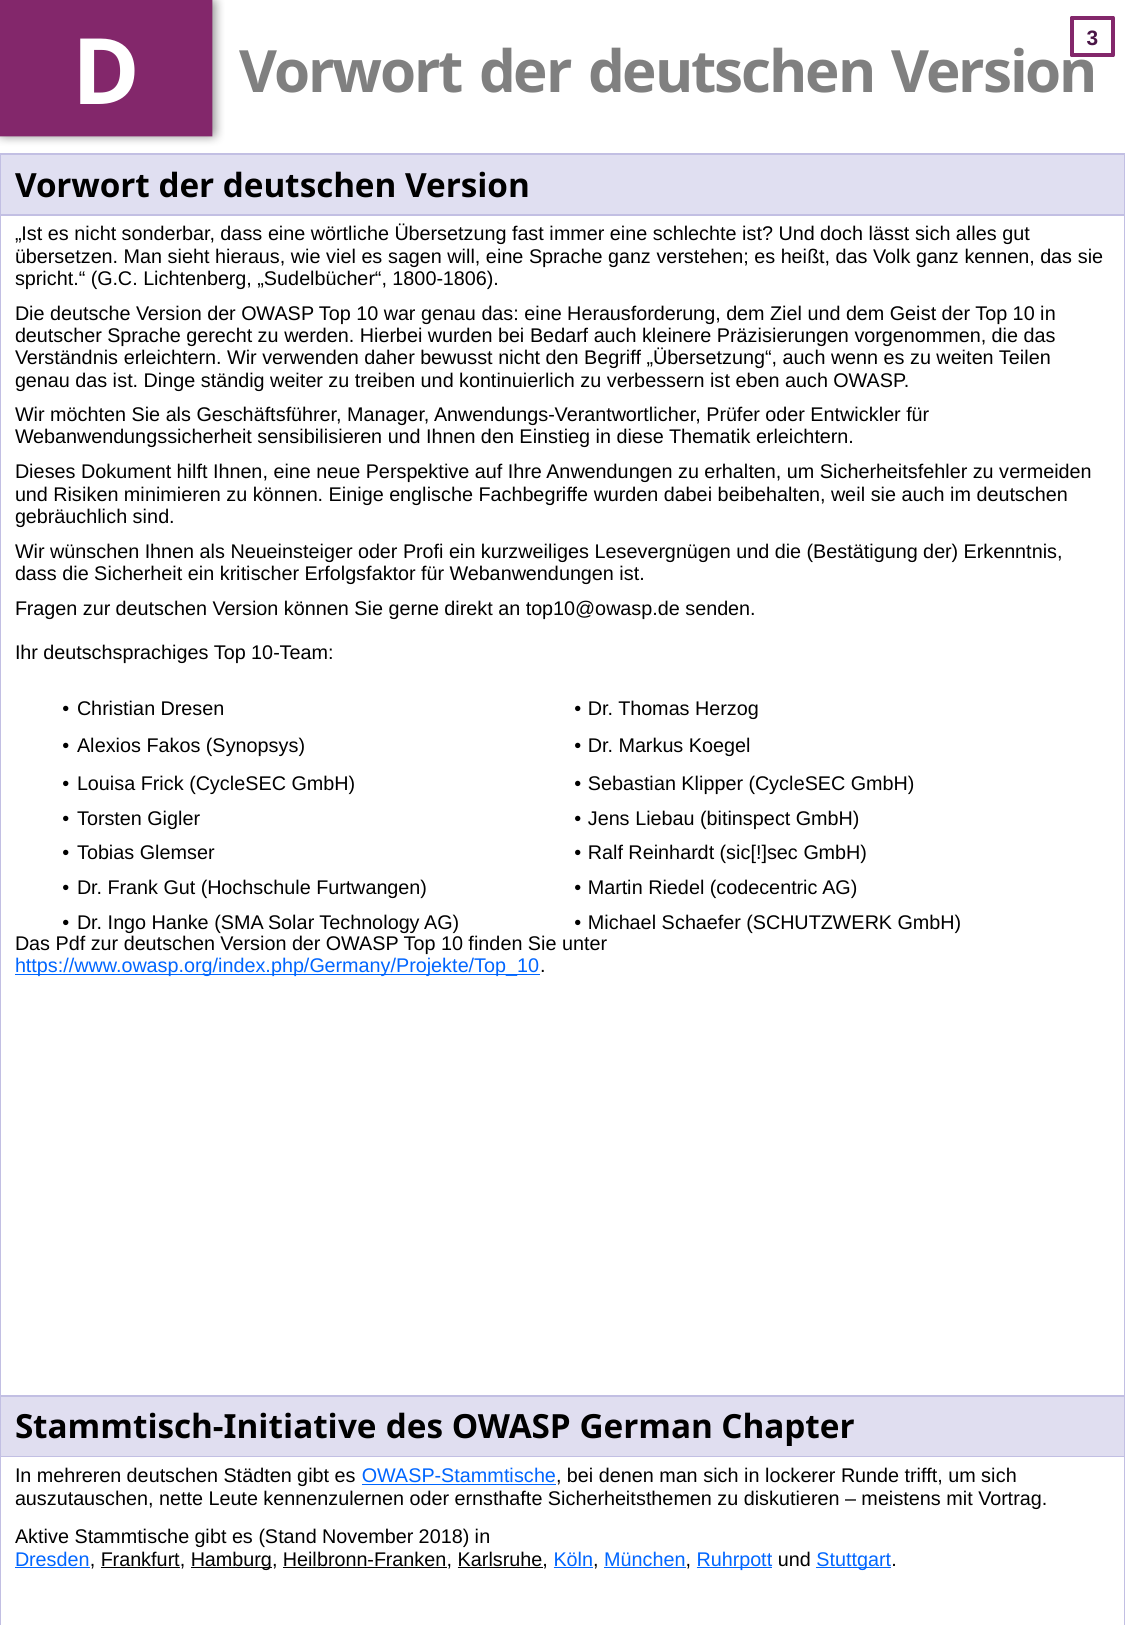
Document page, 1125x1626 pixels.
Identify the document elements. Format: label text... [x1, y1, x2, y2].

table_header Vorwort der deutschen Version [1, 155, 1124, 214]
title Vorwort der deutschen Version [225, 12, 1125, 134]
table_cell Alexios Fakos (Synopsys) [47, 727, 558, 765]
list D [0, 0, 214, 138]
table_cell Louisa Frick (CycleSEC GmbH) Torsten Gigler Tobias Glemser Dr. Frank Gut (Hochschule Furtwangen) Dr. Ingo Hanke (SMA Solar Technology AG) [47, 765, 558, 941]
table_cell In mehreren deutschen Städten gibt es OWASP-Stammtische, bei denen man sich in lockerer Runde trifft, um sich auszutauschen, nette Leute kennenzulernen oder ernsthafte Sicherheitsthemen zu diskutieren – meistens mit Vortrag. Aktive Stammtische gibt es (Stand November 2018) in Dresden, Frankfurt, Hamburg, Heilbronn-Franken, Karlsruhe, Köln, München, Ruhrpott und Stuttgart. [1, 1457, 1124, 1625]
table_cell Dr. Markus Koegel [558, 727, 1040, 765]
table_cell Sebastian Klipper (CycleSEC GmbH) Jens Liebau (bitinspect GmbH) Ralf Reinhardt (sic[!]sec GmbH) Martin Riedel (codecentric AG) Michael Schaefer (SCHUTZWERK GmbH) [558, 765, 1040, 941]
table_cell „Ist es nicht sonderbar, dass eine wörtliche Übersetzung fast immer eine schlechte ist? Und doch lässt sich alles gut übersetzen. Man sieht hieraus, wie viel es sagen will, eine Sprache ganz verstehen; es heißt, das Volk ganz kennen, das sie spricht.“ (G.C. Lichtenberg, „Sudelbücher“, 1800-1806). Die deutsche Version der OWASP Top 10 war genau das: eine Herausforderung, dem Ziel und dem Geist der Top 10 in deutscher Sprache gerecht zu werden. Hierbei wurden bei Bedarf auch kleinere Präzisierungen vorgenommen, die das Verständnis erleichtern. Wir verwenden daher bewusst nicht den Begriff „Übersetzung“, auch wenn es zu weiten Teilen genau das ist. Dinge ständig weiter zu treiben und kontinuierlich zu verbessern ist eben auch OWASP. Wir möchten Sie als Geschäftsführer, Manager, Anwendungs-Verantwortlicher, Prüfer oder Entwickler für Webanwendungssicherheit sensibilisieren und Ihnen den Einstieg in diese Thematik erleichtern. Dieses Dokument hilft Ihnen, eine neue Perspektive auf Ihre Anwendungen zu erhalten, um Sicherheitsfehler zu vermeiden und Risiken minimieren zu können. Einige englische Fachbegriffe wurden dabei beibehalten, weil sie auch im deutschen gebräuchlich sind. Wir wünschen Ihnen als Neueinsteiger oder Profi ein kurzweiliges Lesevergnügen und die (Bestätigung der) Erkenntnis, dass die Sicherheit ein kritischer Erfolgsfaktor für Webanwendungen ist. Fragen zur deutschen Version können Sie gerne direkt an top10@owasp.de senden. Ihr deutschsprachiges Top 10-Team: Das Pdf zur deutschen Version der OWASP Top 10 finden Sie unter https://www.owasp.org/index.php/Germany/Projekte/Top_10. [1, 216, 1124, 1395]
table_header Dr. Thomas Herzog [558, 690, 1040, 727]
table_cell Stammtisch-Initiative des OWASP German Chapter [1, 1397, 1124, 1456]
table_header Christian Dresen [47, 690, 558, 727]
